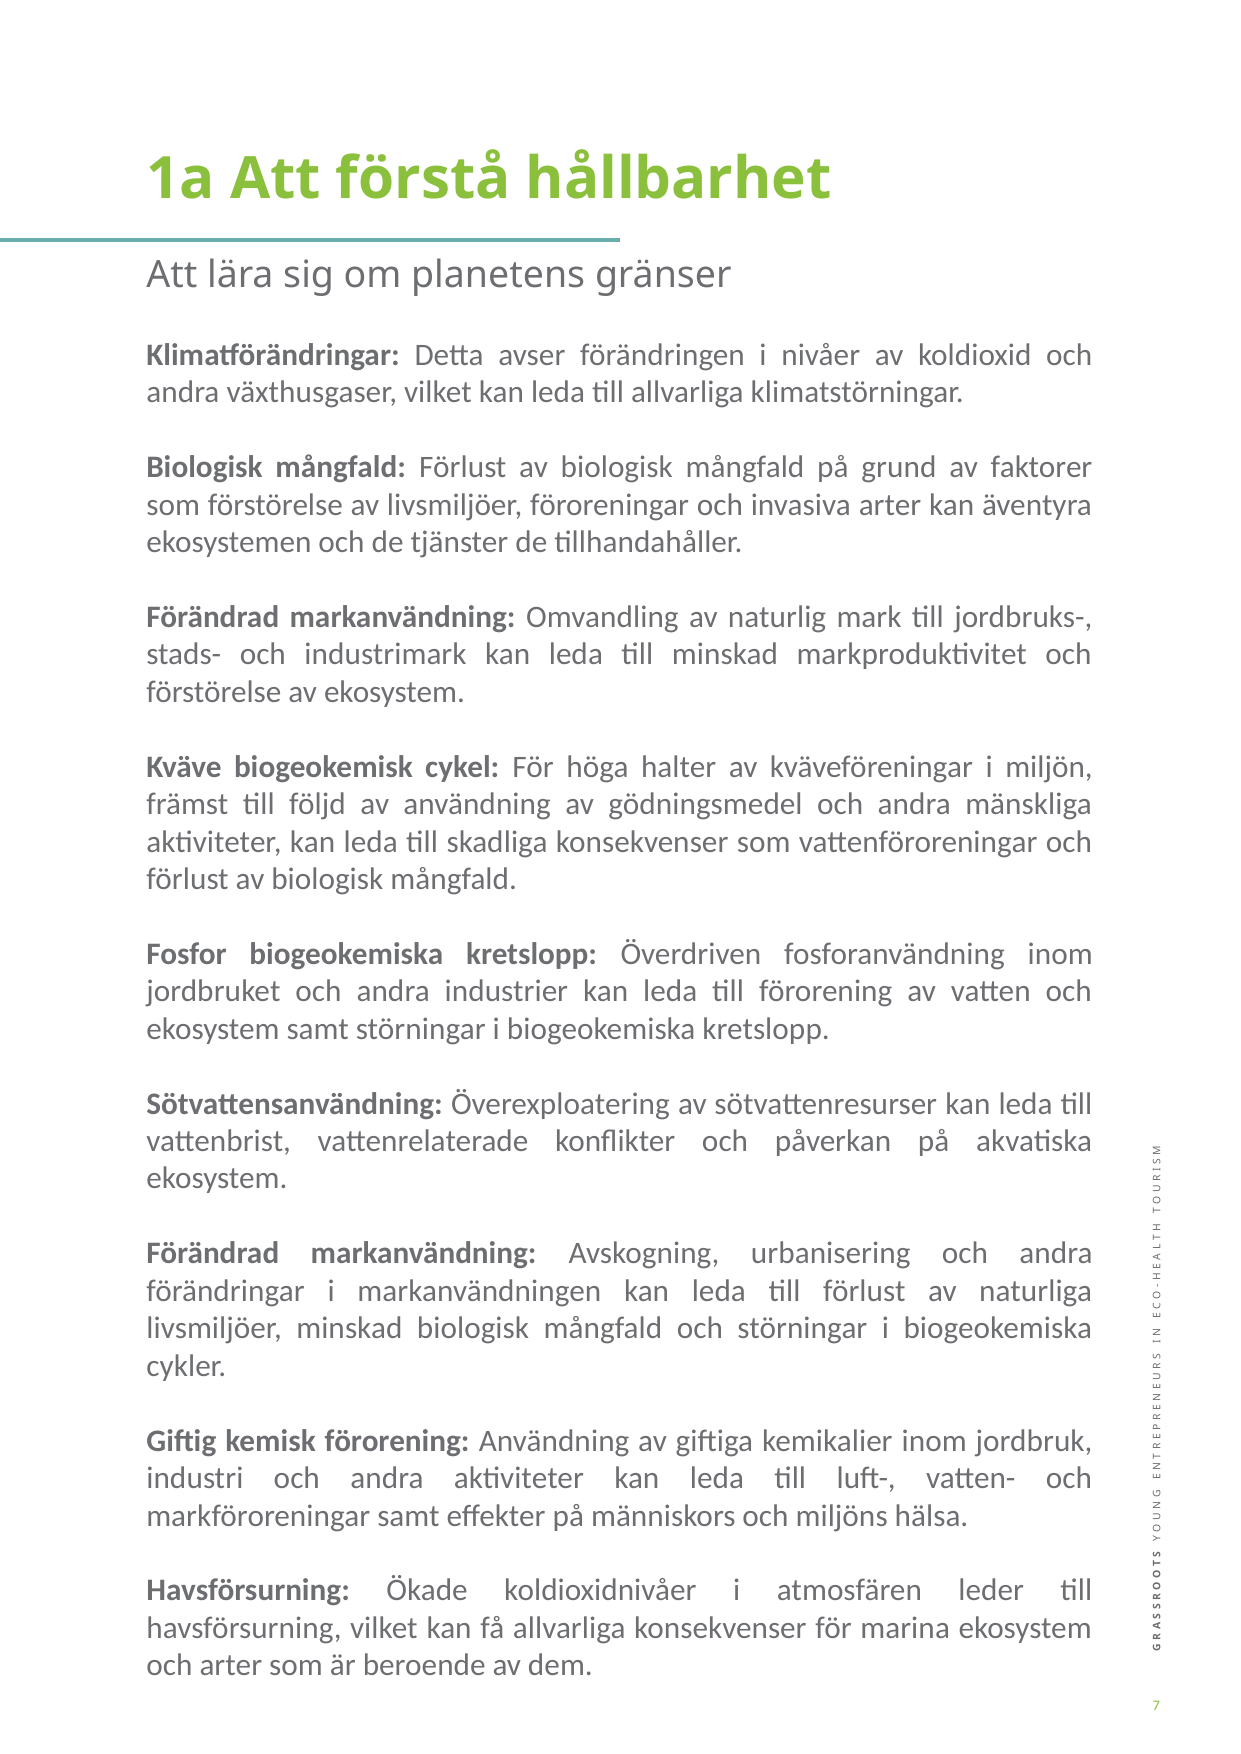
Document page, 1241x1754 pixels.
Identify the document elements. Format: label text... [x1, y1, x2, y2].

list 1a Att förstå hållbarhet [131, 132, 1109, 242]
text_box [0, 1359, 542, 1754]
list Att lära sig om planetens gränser [131, 242, 1109, 371]
list Klimatförändringar: Detta avser förändringen i nivåer av koldioxid och andra växthusgaser, vilket kan leda till allvarliga klimatstörningar. Biologisk mångfald: Förlust av biologisk mångfald på grund av faktorer som förstörelse av livsmiljöer, föroreningar och invasiva arter kan äventyra ekosystemen och de tjänster de tillhandahåller. Förändrad markanvändning: Omvandling av naturlig mark till jordbruks-, stads- och industrimark kan leda till minskad markproduktivitet och förstörelse av ekosystem. Kväve biogeokemisk cykel: För höga halter av kväveföreningar i miljön, främst till följd av användning av gödningsmedel och andra mänskliga aktiviteter, kan leda till skadliga konsekvenser som vattenföroreningar och förlust av biologisk mångfald. Fosfor biogeokemiska kretslopp: Överdriven fosforanvändning inom jordbruket och andra industrier kan leda till förorening av vatten och ekosystem samt störningar i biogeokemiska kretslopp. Sötvattensanvändning: Överexploatering av sötvattenresurser kan leda till vattenbrist, vattenrelaterade konflikter och påverkan på akvatiska ekosystem. Förändrad markanvändning: Avskogning, urbanisering och andra förändringar i markanvändningen kan leda till förlust av naturliga livsmiljöer, minskad biologisk mångfald och störningar i biogeokemiska cykler. Giftig kemisk förorening: Användning av giftiga kemikalier inom jordbruk, industri och andra aktiviteter kan leda till luft-, vatten- och markföroreningar samt effekter på människors och miljöns hälsa. Havsförsurning: Ökade koldioxidnivåer i atmosfären leder till havsförsurning, vilket kan få allvarliga konsekvenser för marina ekosystem och arter som är beroende av dem. [131, 371, 1109, 1541]
slide_number 7 [1125, 1666, 1187, 1743]
